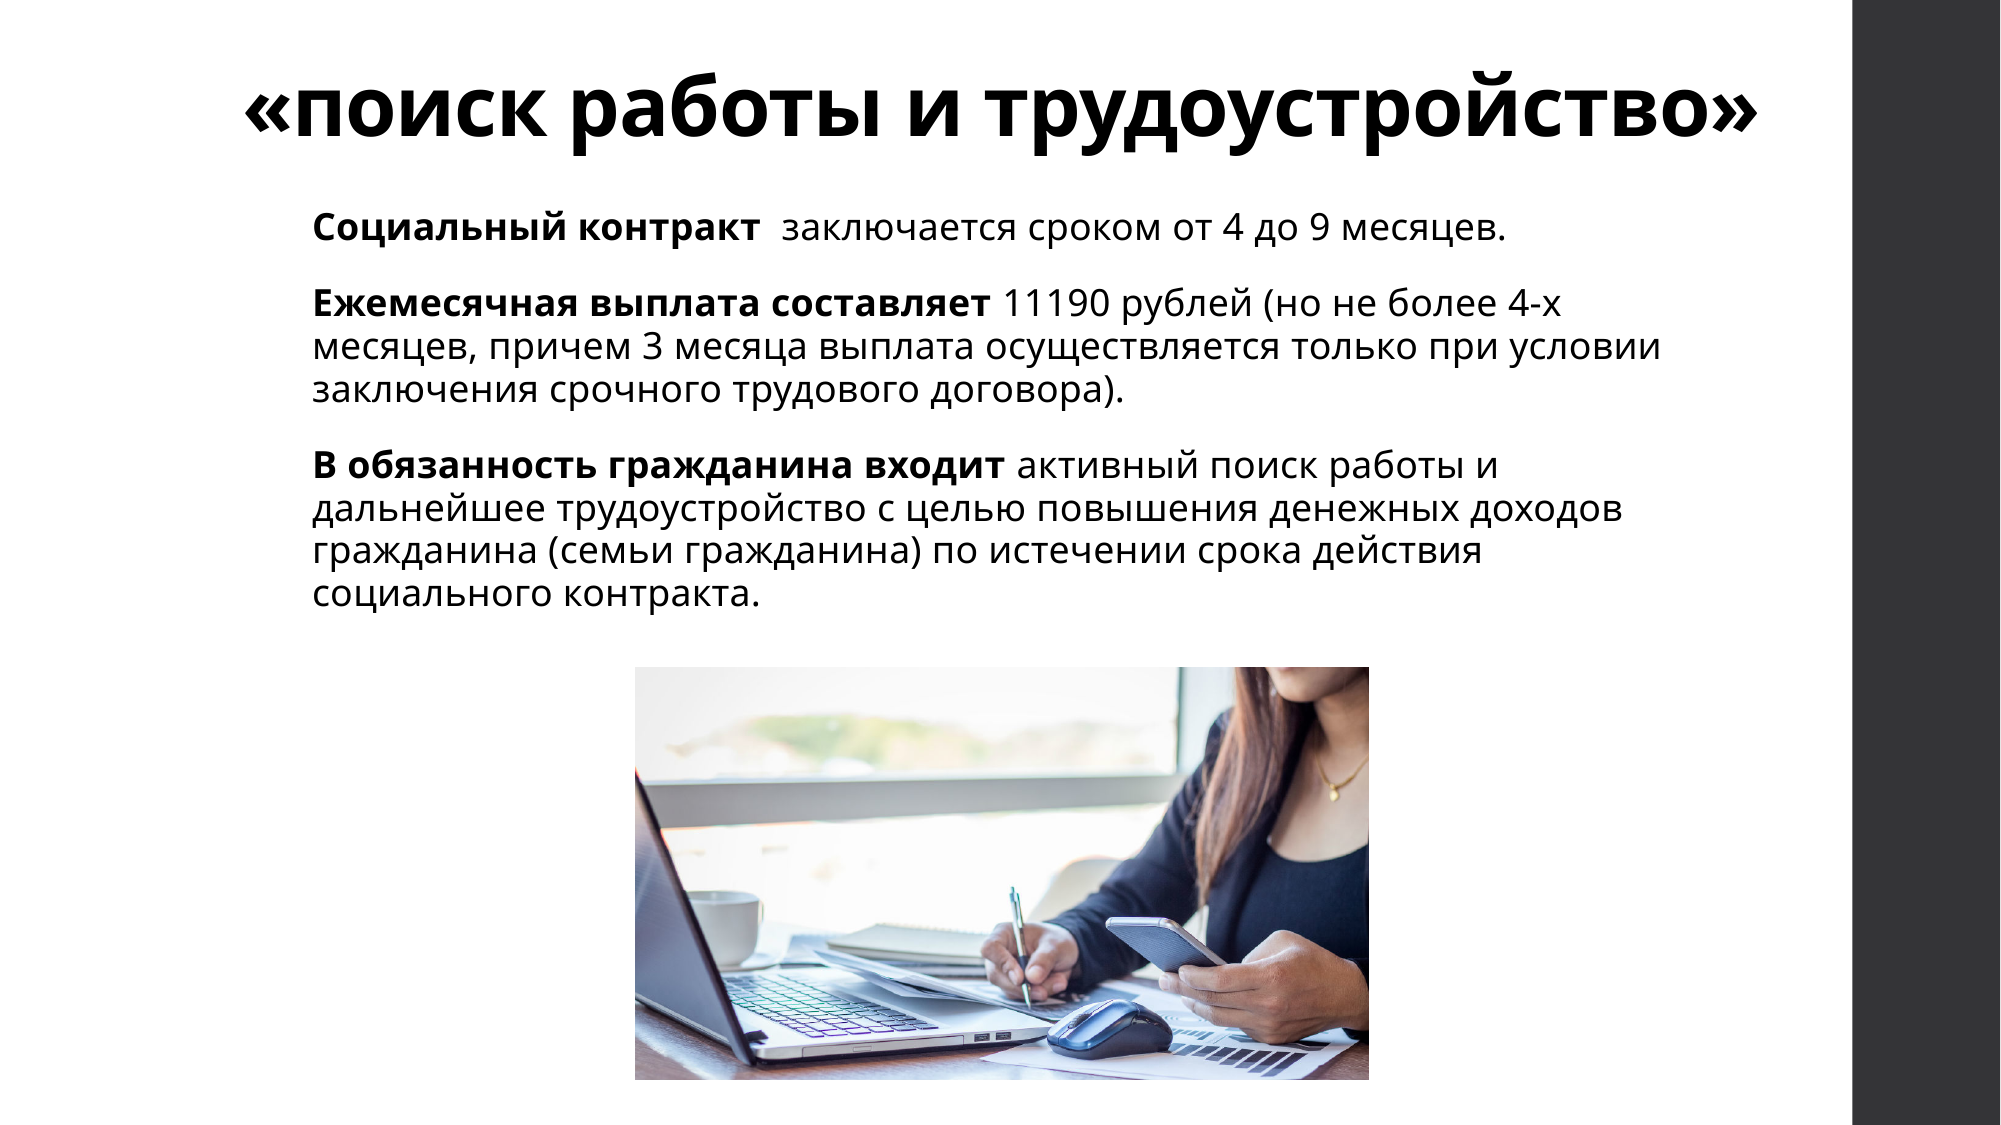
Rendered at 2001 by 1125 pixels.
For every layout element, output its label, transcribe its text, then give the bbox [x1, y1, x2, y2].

list Социальный контракт заключается сроком от 4 до 9 месяцев. Ежемесячная выплата составляет 11190 рублей (но не более 4-х месяцев, причем 3 месяца выплата осуществляется только при условии заключения срочного трудового договора). В обязанность гражданина входит активный поиск работы и дальнейшее трудоустройство с целью повышения денежных доходов гражданина (семьи гражданина) по истечении срока действия социального контракта. [296, 199, 1707, 632]
title «поиск работы и трудоустройство» [206, 49, 1797, 163]
picture [635, 667, 1369, 1080]
